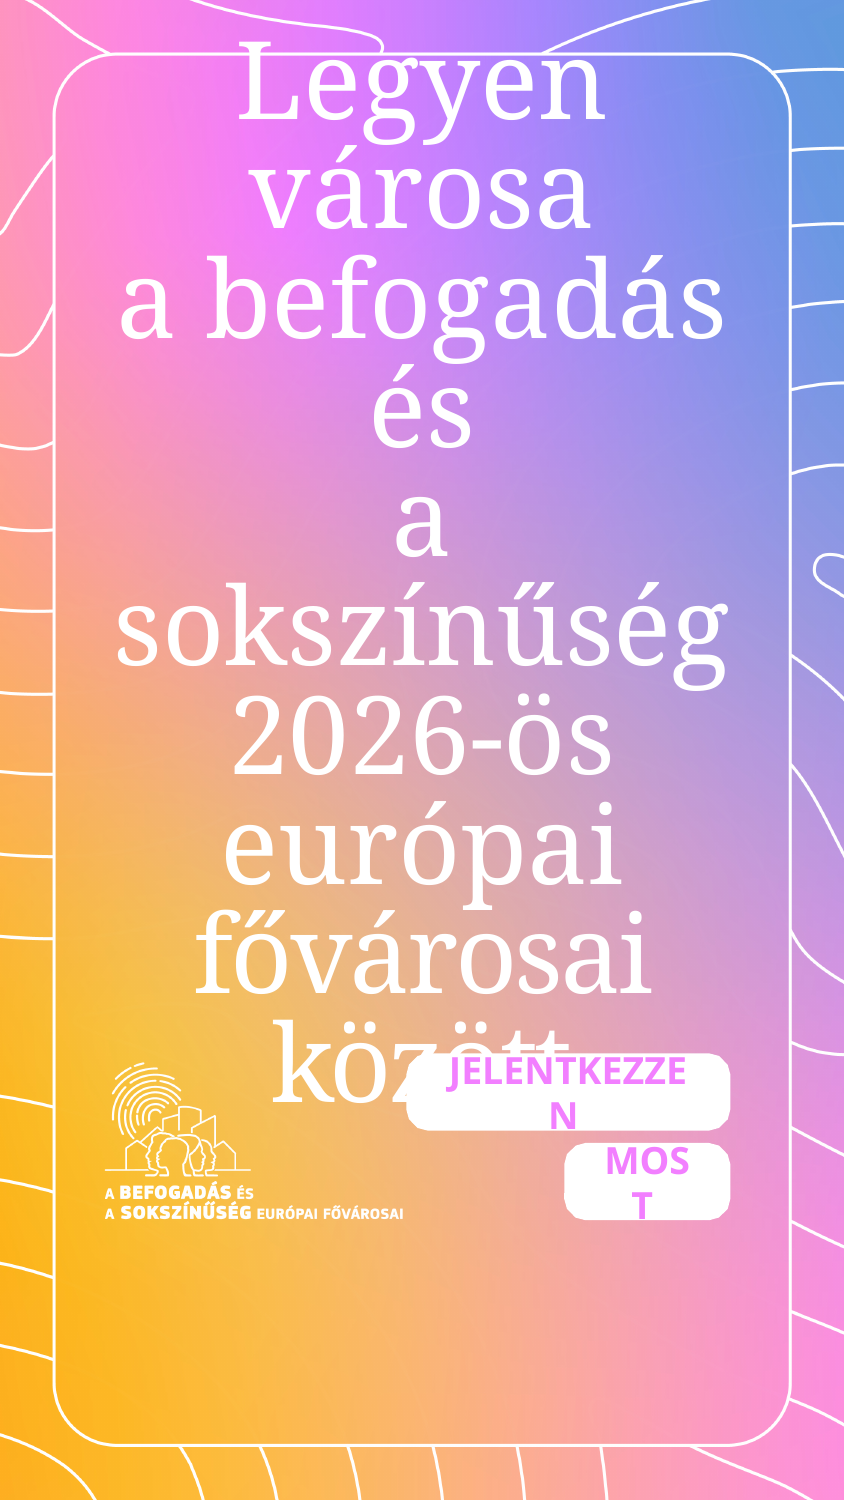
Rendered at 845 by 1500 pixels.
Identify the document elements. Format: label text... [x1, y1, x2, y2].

text_box JELENTKEZZEN [420, 1067, 717, 1117]
text_box MOST [578, 1156, 717, 1207]
title Legyen városa a befogadás és a sokszínűség 2026-ös európai fővárosai között [63, 163, 781, 993]
picture [0, 0, 844, 1500]
